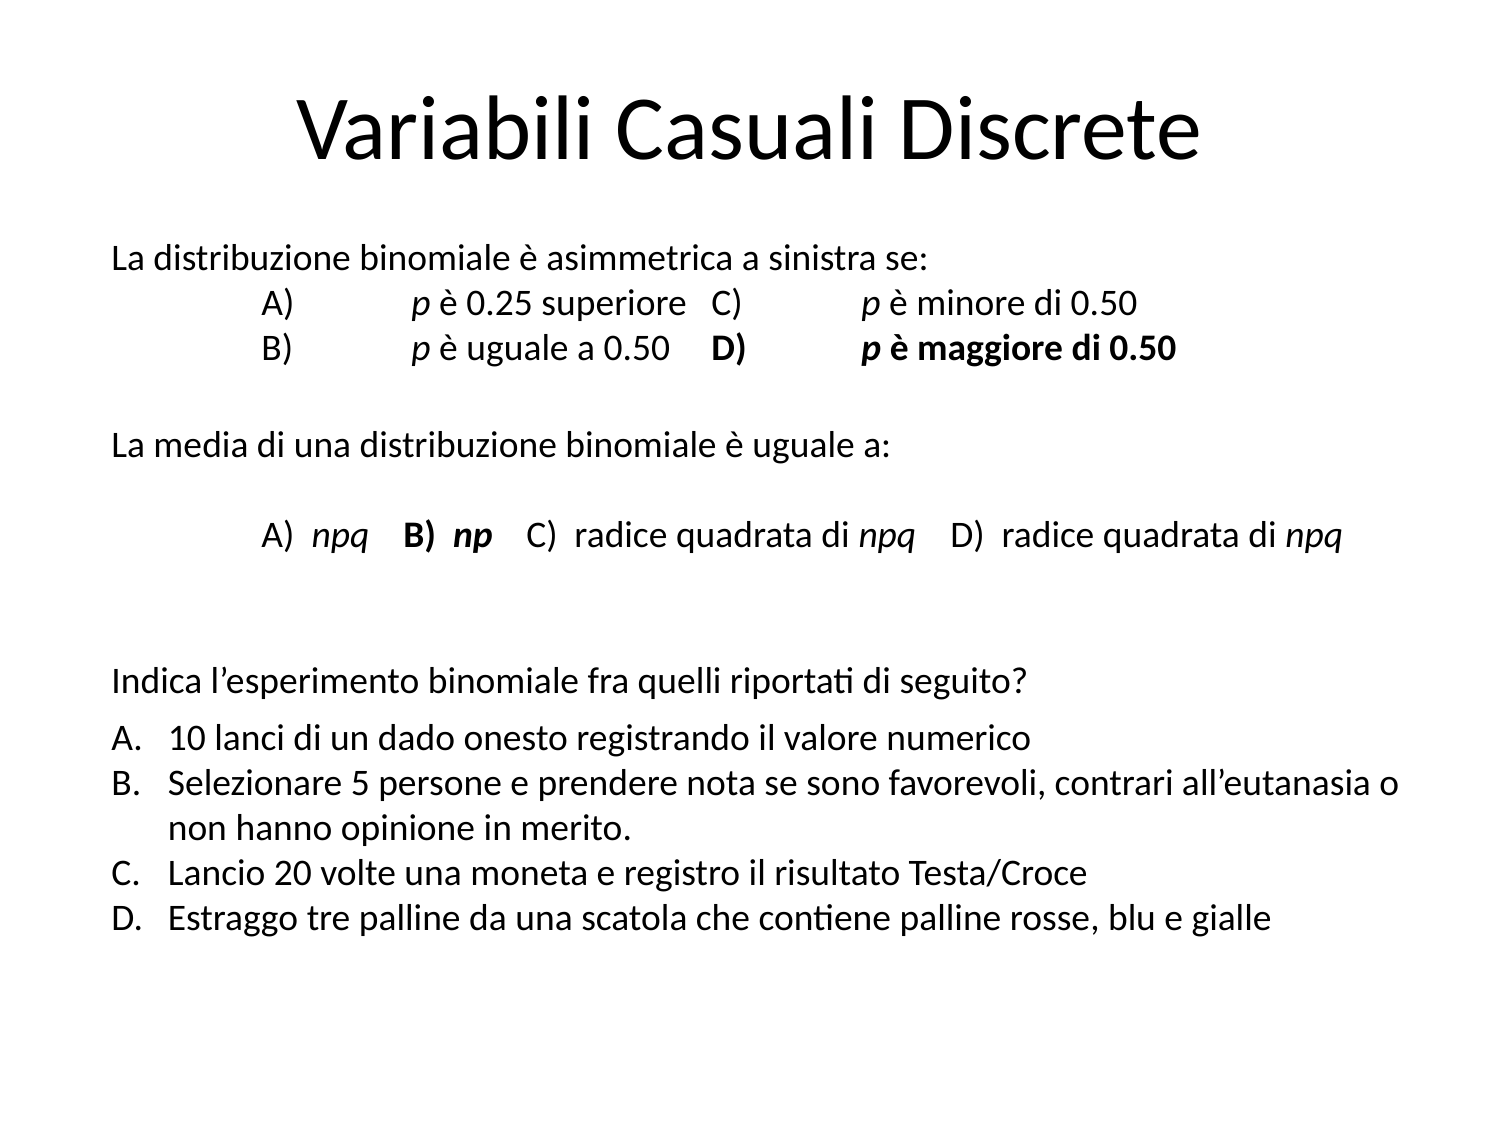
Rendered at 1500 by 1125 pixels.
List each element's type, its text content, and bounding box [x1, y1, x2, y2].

text_box La distribuzione binomiale è asimmetrica a sinistra se: A) p è 0.25 superiore C) p è minore di 0.50 B) p è uguale a 0.50 D) p è maggiore di 0.50 [96, 225, 1425, 376]
title Variabili Casuali Discrete [75, 45, 1425, 202]
text_box La media di una distribuzione binomiale è uguale a: A) npq B) np C) radice quadrata di npq D) radice quadrata di npq [96, 412, 1425, 563]
text_box Indica l’esperimento binomiale fra quelli riportati di seguito? 10 lanci di un dado onesto registrando il valore numerico Selezionare 5 persone e prendere nota se sono favorevoli, contrari all’eutanasia o non hanno opinione in merito. Lancio 20 volte una moneta e registro il risultato Testa/Croce Estraggo tre palline da una scatola che contiene palline rosse, blu e gialle [96, 648, 1425, 946]
